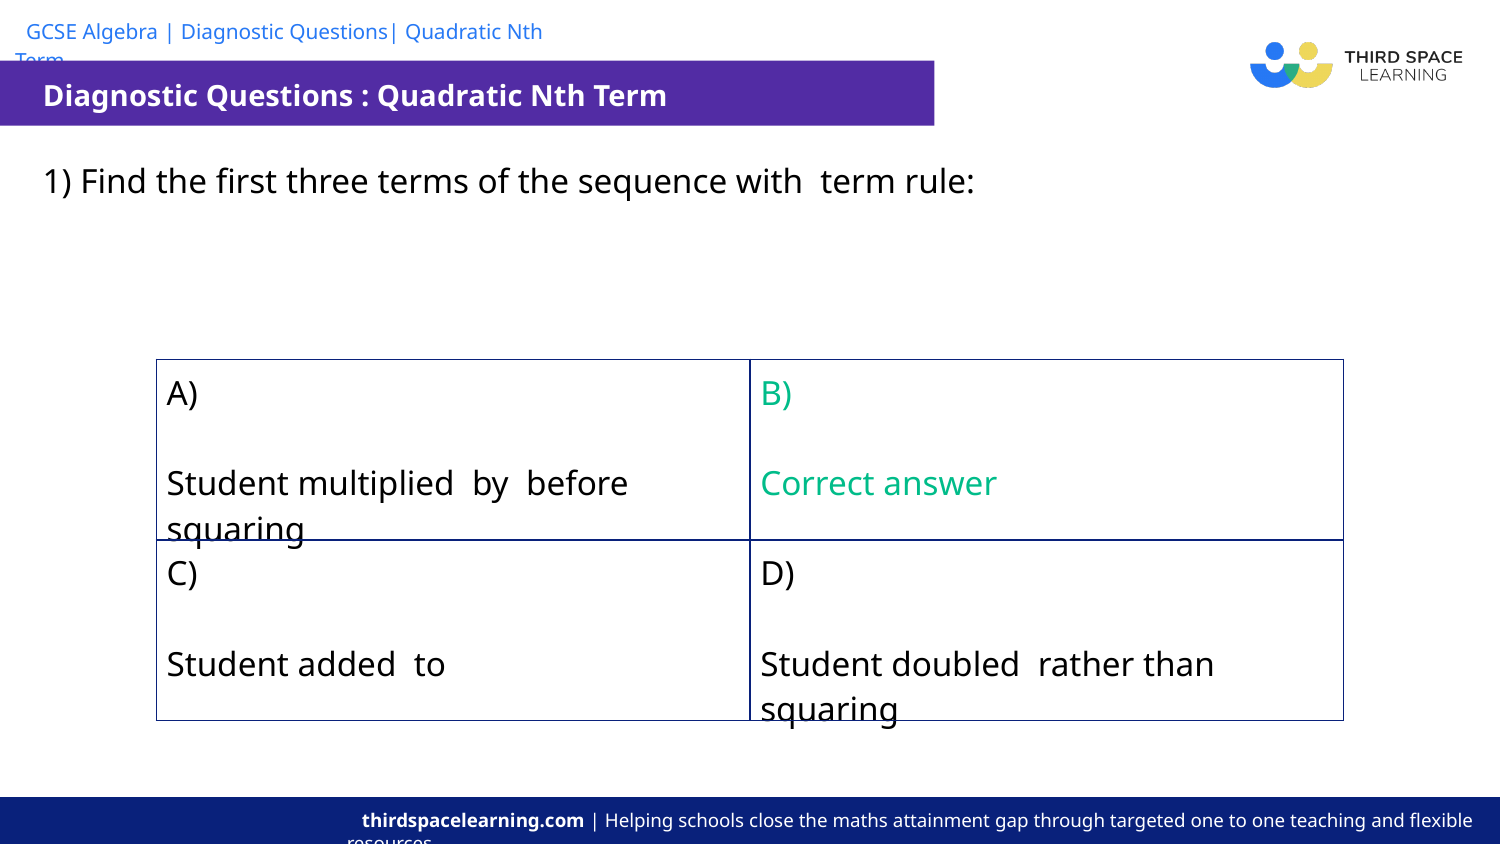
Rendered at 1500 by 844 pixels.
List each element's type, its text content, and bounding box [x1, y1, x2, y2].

picture [1250, 33, 1465, 99]
text_box Diagnostic Questions : Quadratic Nth Term [27, 61, 778, 127]
